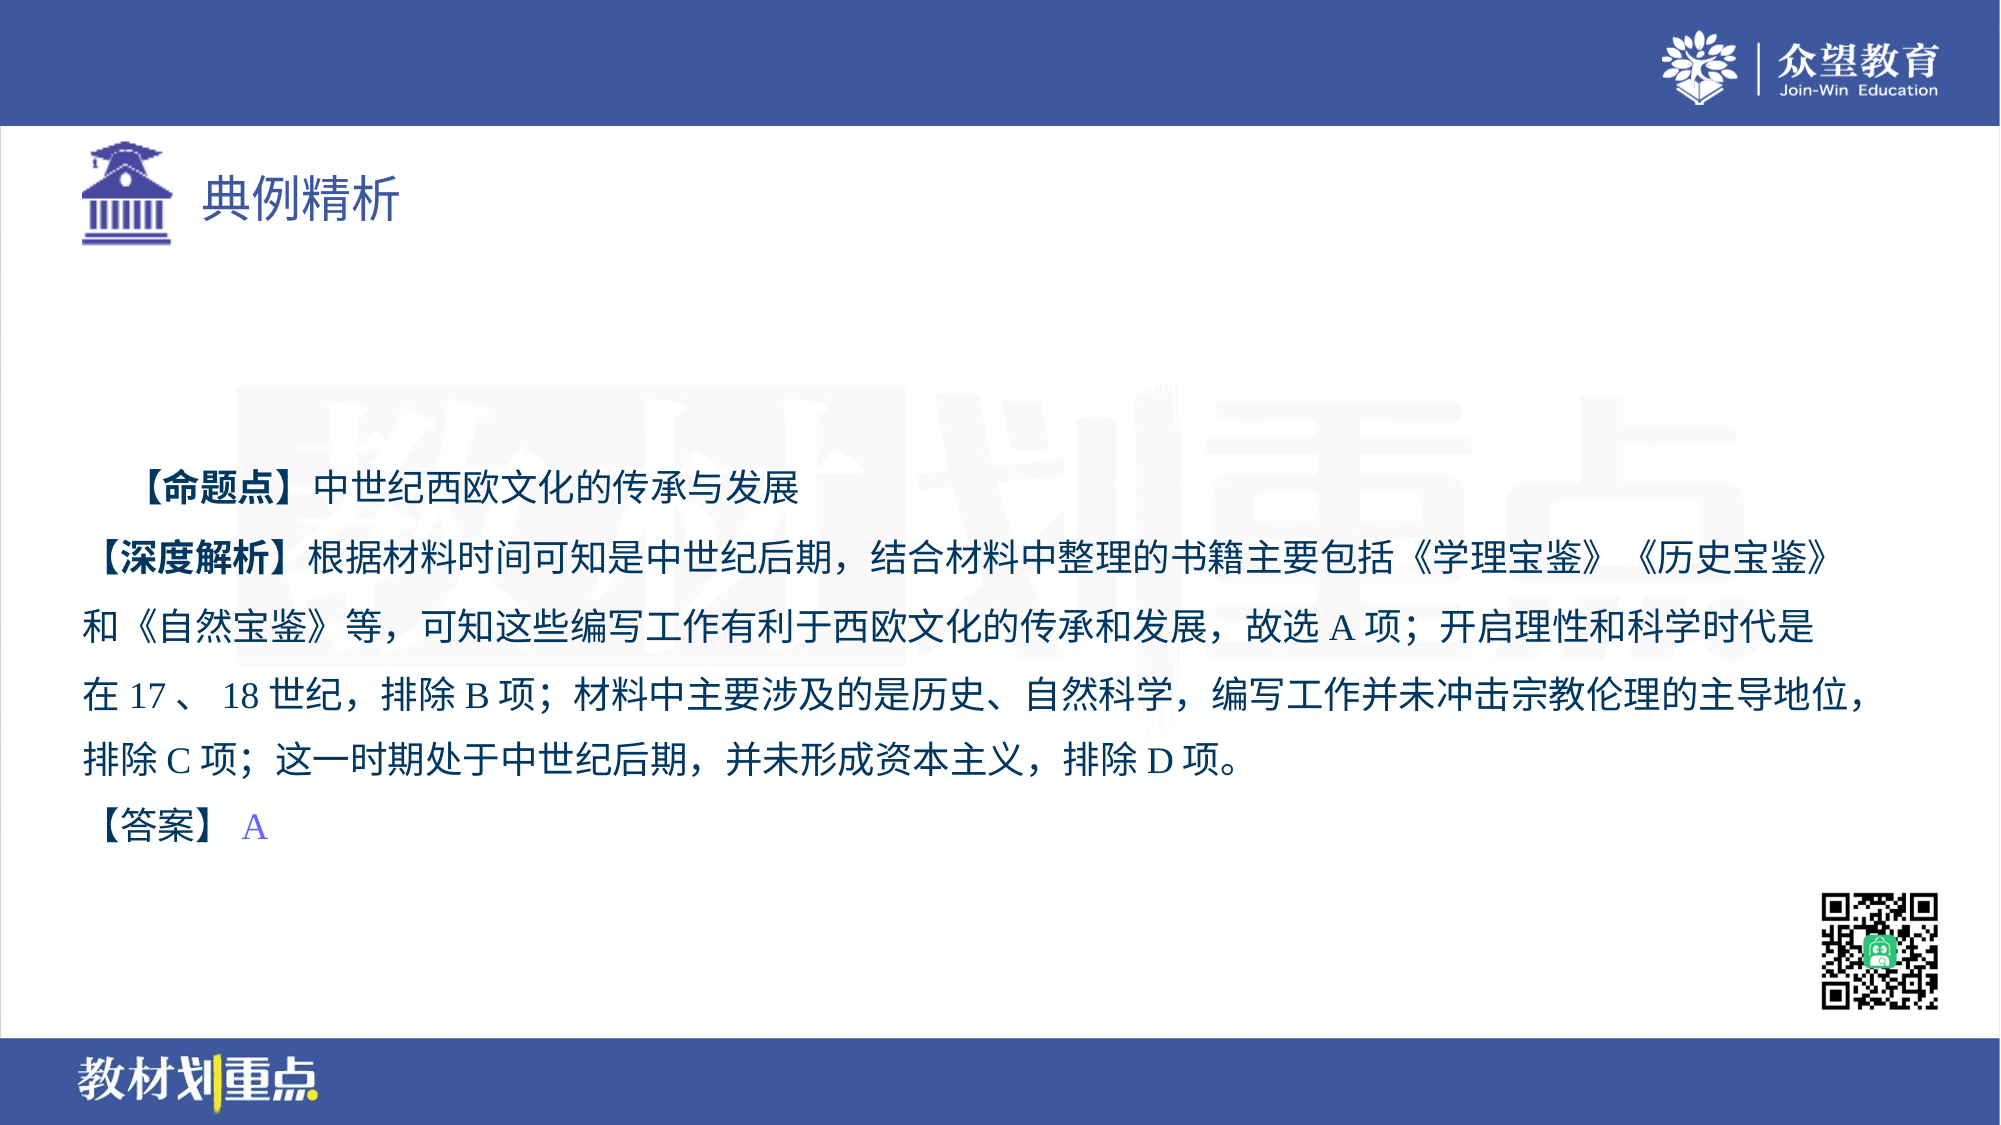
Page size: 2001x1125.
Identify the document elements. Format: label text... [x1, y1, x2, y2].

picture [0, 0, 2000, 1125]
text_box 【答案】A [82, 780, 1817, 840]
text_box 【命题点】中世纪西欧文化的传承与发展 [82, 442, 1817, 502]
text_box 【深度解析】根据材料时间可知是中世纪后期，结合材料中整理的书籍主要包括《学理宝鉴》《历史宝鉴》 和《自然宝鉴》等，可知这些编写工作有利于西欧文化的传承和发展，故选A项；开启理性和科学时代是 在17、18世纪，排除B项；材料中主要涉及的是历史、自然科学，编写工作并未冲击宗教伦理的主导地位， 排除C项；这一时期处于中世纪后期，并未形成资本主义，排除D项。 [82, 510, 1817, 775]
